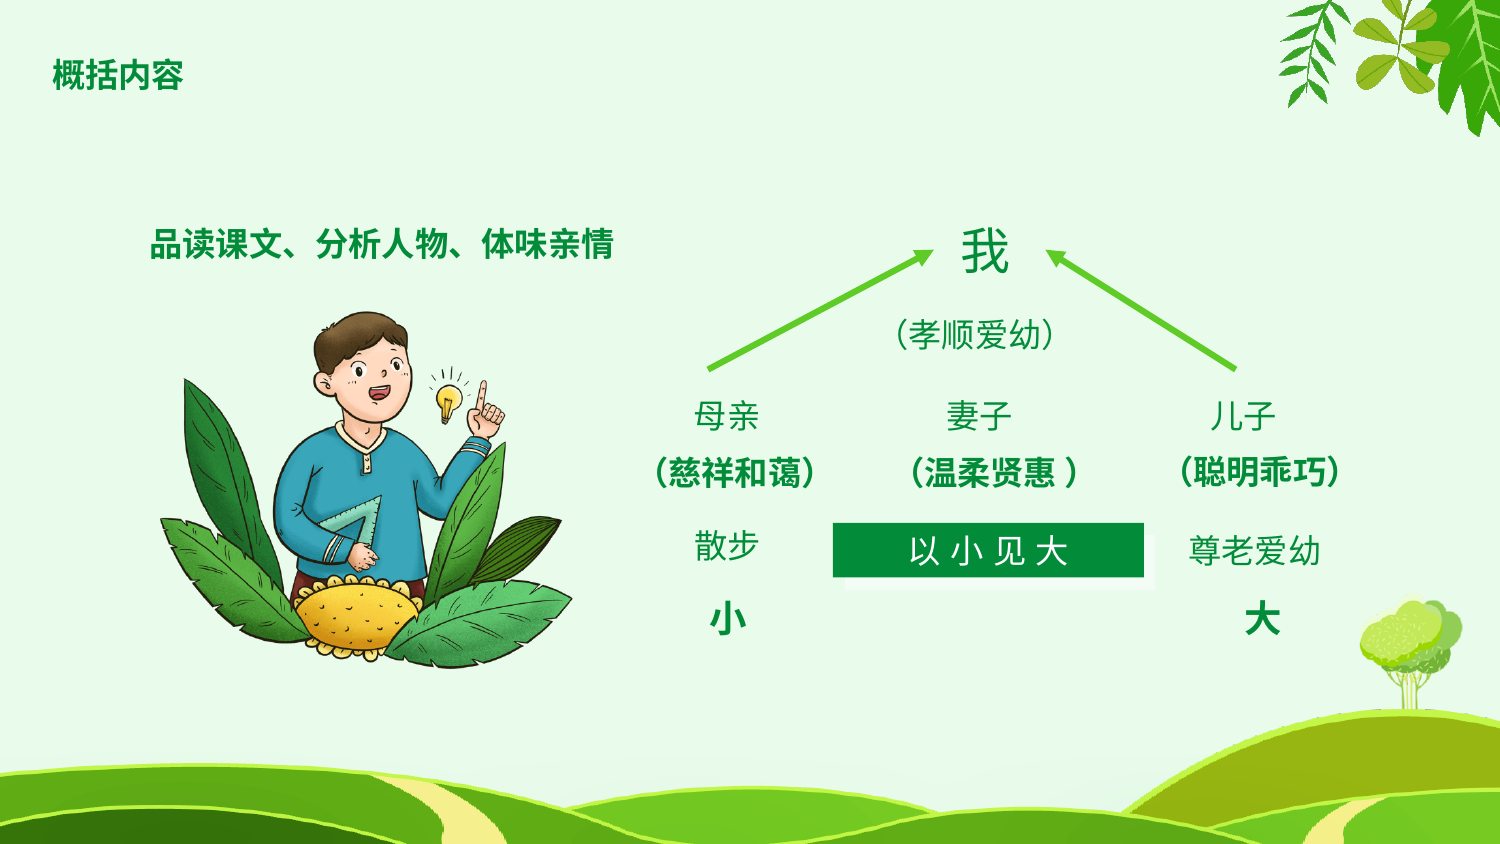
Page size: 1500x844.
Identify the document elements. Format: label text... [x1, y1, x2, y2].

picture [0, 273, 1500, 844]
text_box 品读课文、分析人物、体味亲情 [134, 198, 650, 288]
text_box 概括内容 [37, 46, 450, 102]
picture [1273, 0, 1500, 147]
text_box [620, 212, 1388, 649]
